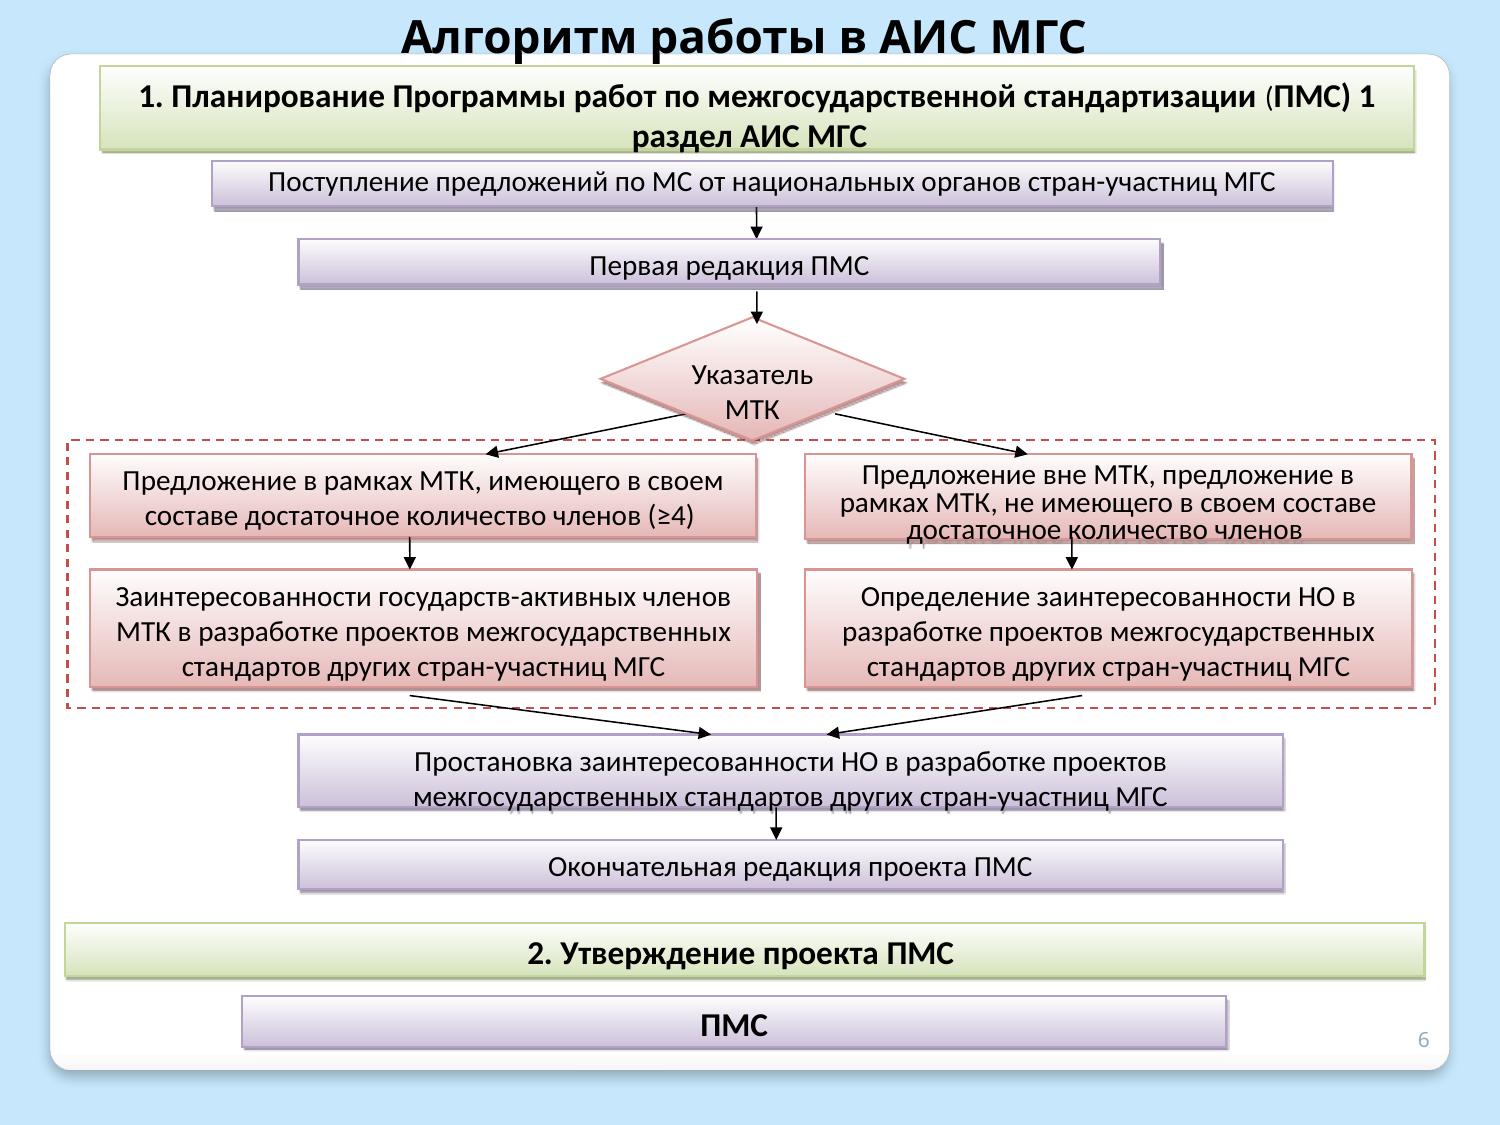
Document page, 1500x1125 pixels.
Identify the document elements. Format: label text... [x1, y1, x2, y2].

text_box 2. Утверждение проекта ПМС [64, 923, 1425, 976]
text_box Алгоритм работы в АИС МГС [64, 0, 1424, 70]
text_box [67, 160, 1436, 890]
text_box ПМС [242, 996, 1227, 1047]
slide_number 6 [1369, 1002, 1445, 1063]
text_box 1. Планирование Программы работ по межгосударственной стандартизации (ПМС) 1 раздел АИС МГС [100, 66, 1414, 150]
